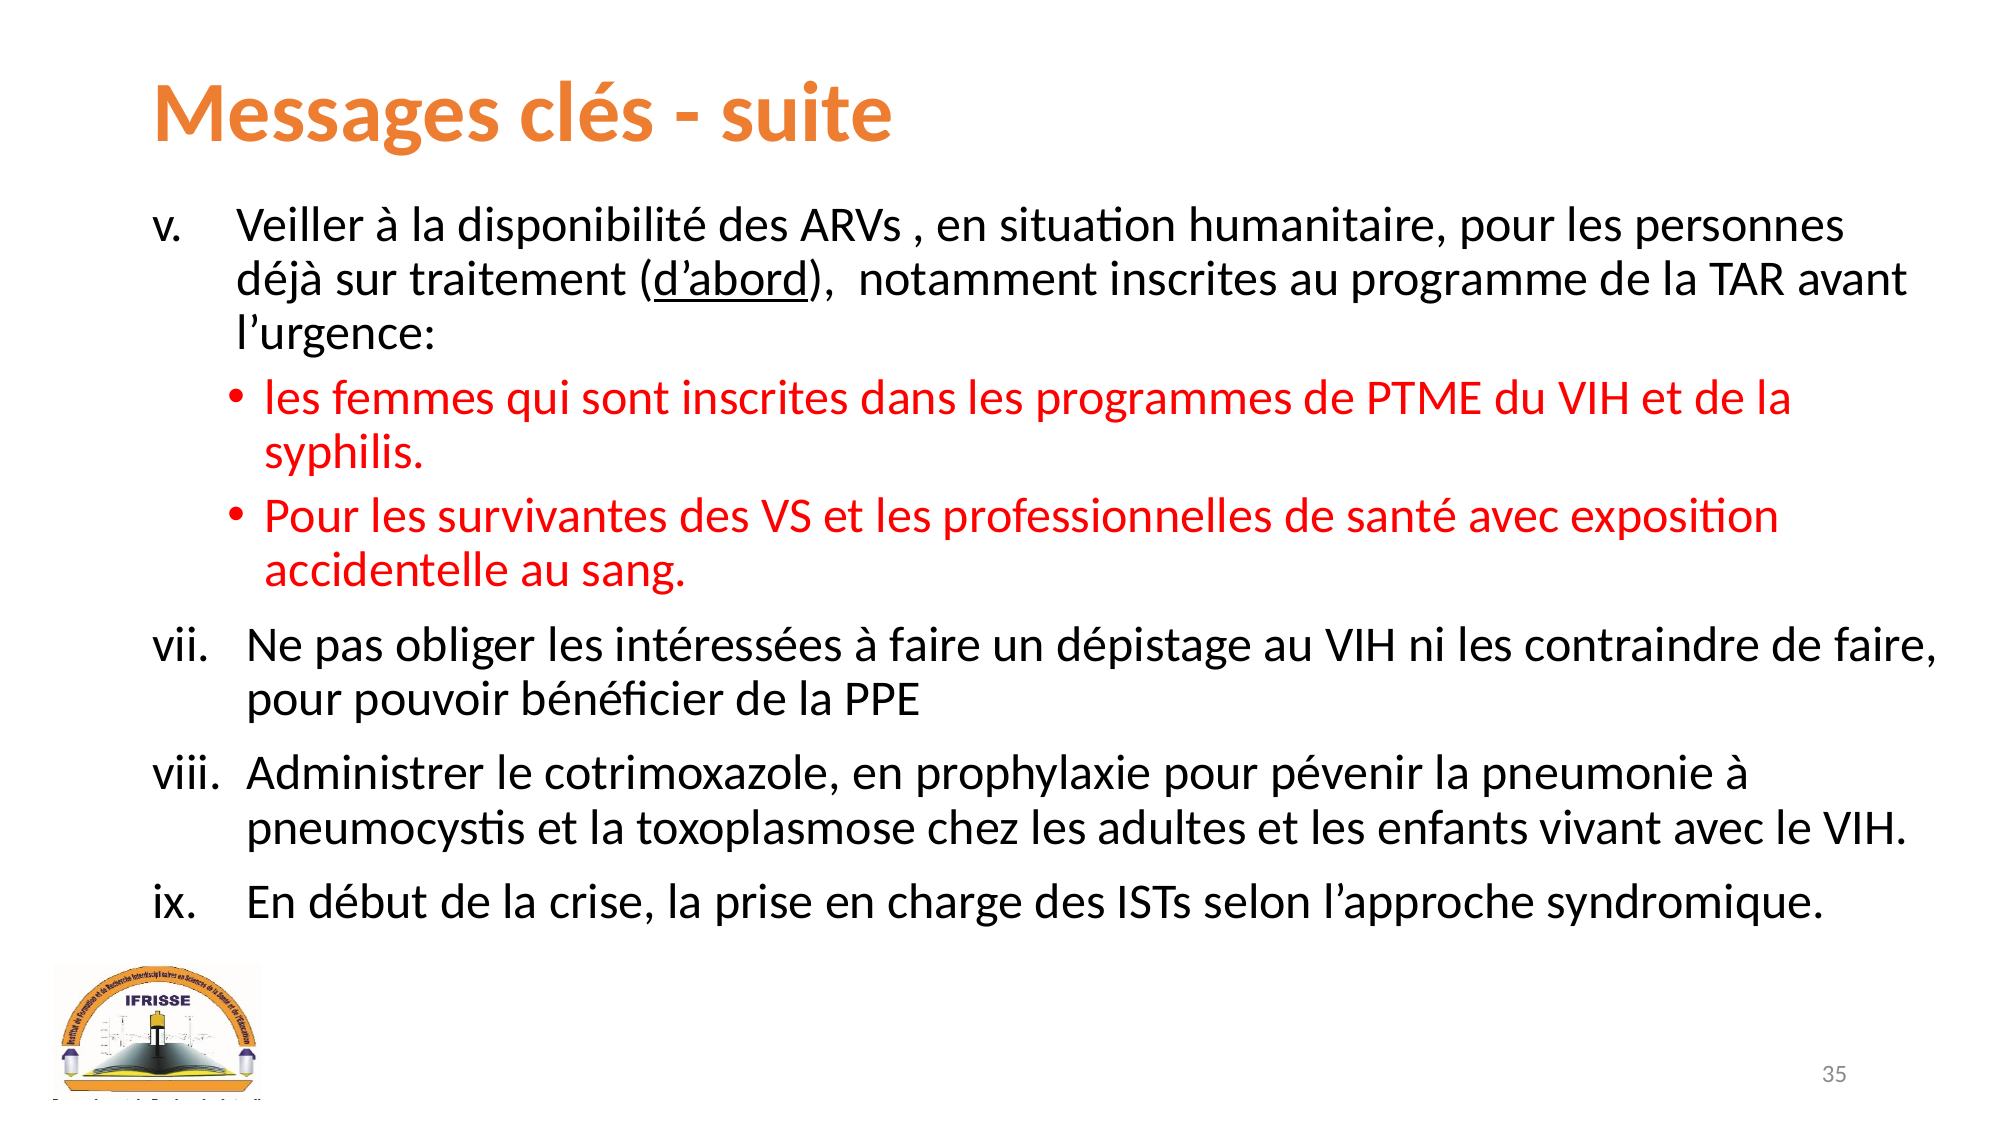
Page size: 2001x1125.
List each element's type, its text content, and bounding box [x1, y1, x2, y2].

title Messages clés - suite [137, 59, 936, 191]
slide_number 35 [1412, 1042, 1863, 1103]
list Veiller à la disponibilité des ARVs , en situation humanitaire, pour les personnes déjà sur traitement (d’abord), notamment inscrites au programme de la TAR avant l’urgence: les femmes qui sont inscrites dans les programmes de PTME du VIH et de la syphilis. Pour les survivantes des VS et les professionnelles de santé avec exposition accidentelle au sang. Ne pas obliger les intéressées à faire un dépistage au VIH ni les contraindre de faire, pour pouvoir bénéficier de la PPE Administrer le cotrimoxazole, en prophylaxie pour pévenir la pneumonie à pneumocystis et la toxoplasmose chez les adultes et les enfants vivant avec le VIH. En début de la crise, la prise en charge des ISTs selon l’approche syndromique. [137, 191, 1959, 1014]
picture [53, 964, 262, 1100]
